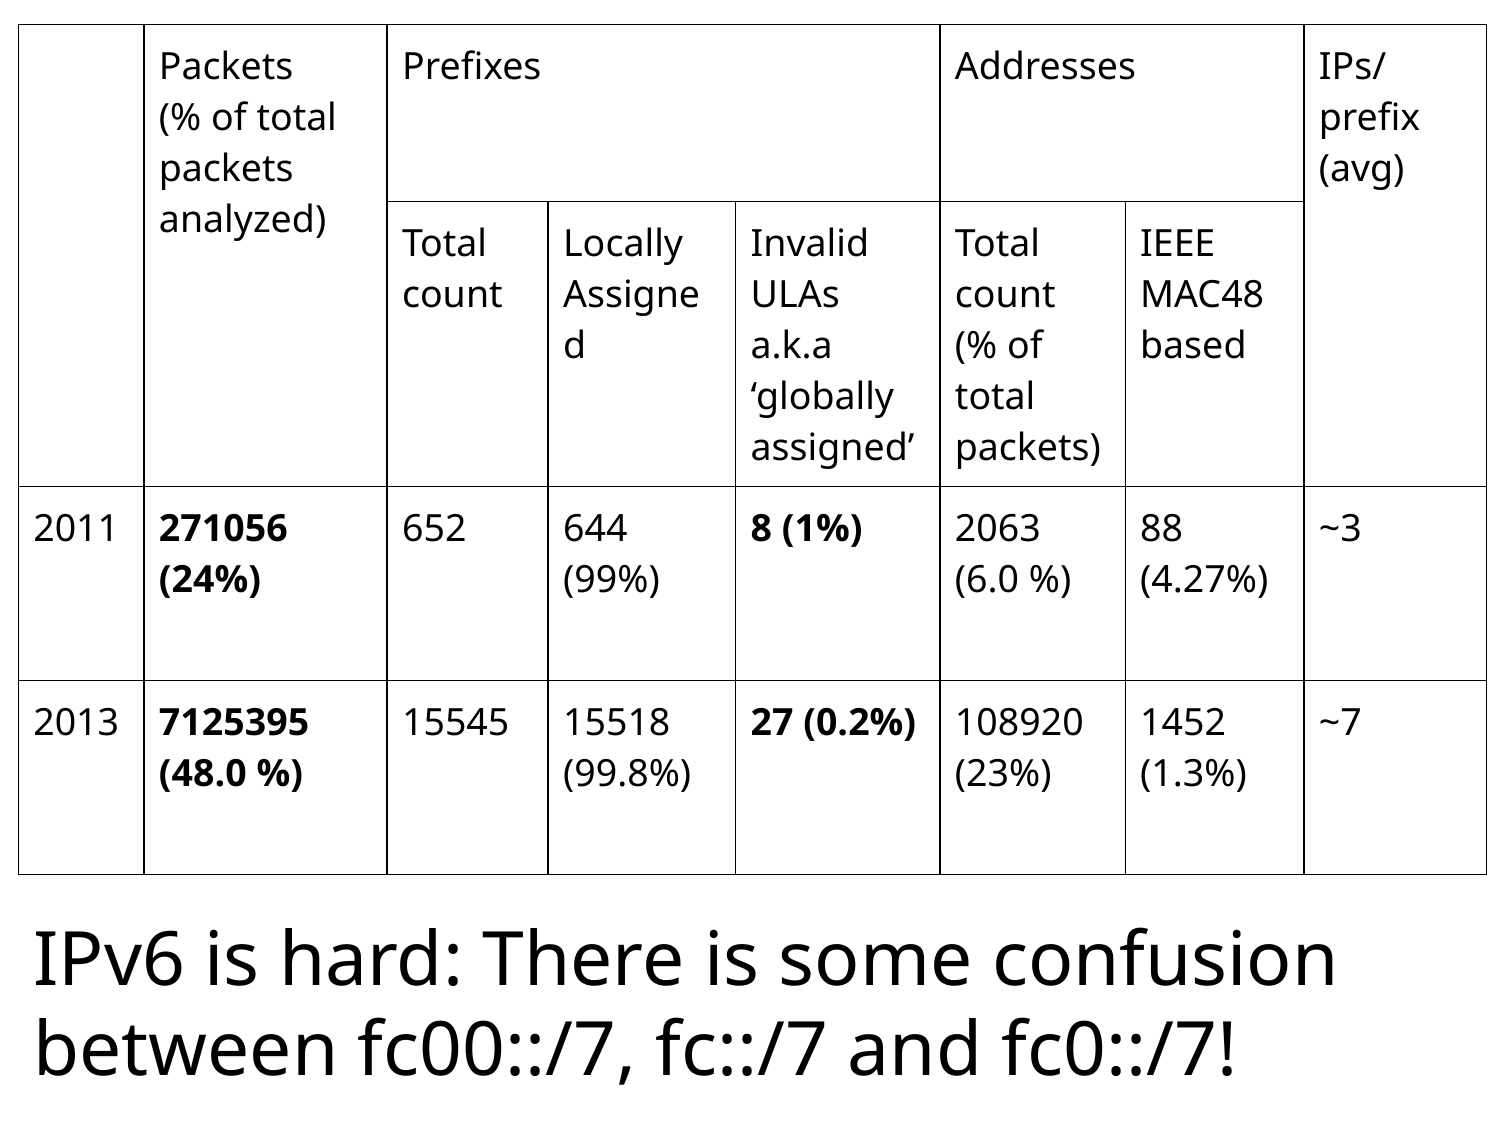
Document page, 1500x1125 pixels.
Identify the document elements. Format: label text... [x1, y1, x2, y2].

table_cell 1452 (1.3%) [1126, 681, 1303, 874]
table_cell 271056 (24%) [145, 487, 386, 680]
table_cell 652 [388, 487, 547, 680]
table_header IPs/prefix (avg) [1305, 25, 1486, 486]
table_cell 644 (99%) [549, 487, 735, 680]
table_cell 7125395 (48.0 %) [145, 681, 386, 874]
table_cell IEEE MAC48 based [1126, 202, 1303, 486]
table_cell 2013 [19, 681, 143, 874]
table_cell Locally Assigned [549, 202, 735, 486]
table_header Packets (% of total packets analyzed) [145, 25, 386, 486]
table_cell Total count [388, 202, 547, 486]
table_cell Invalid ULAs a.k.a ‘globally assigned’ [736, 202, 939, 486]
text_box IPv6 is hard: There is some confusion between fc00::/7, fc::/7 and fc0::/7! [18, 895, 1500, 1097]
table_cell 2011 [19, 487, 143, 680]
table_cell 15545 [388, 681, 547, 874]
table_header Prefixes [388, 25, 939, 201]
table_cell 2063 (6.0 %) [941, 487, 1125, 680]
table_header [19, 25, 143, 486]
table_cell 8 (1%) [736, 487, 939, 680]
table_cell 15518 (99.8%) [549, 681, 735, 874]
table_cell Total count (% of total packets) [941, 202, 1125, 486]
table_cell 108920 (23%) [941, 681, 1125, 874]
table_header Addresses [941, 25, 1303, 201]
table_cell ~7 [1305, 681, 1486, 874]
table_cell ~3 [1305, 487, 1486, 680]
table_cell 88 (4.27%) [1126, 487, 1303, 680]
table_cell 27 (0.2%) [736, 681, 939, 874]
